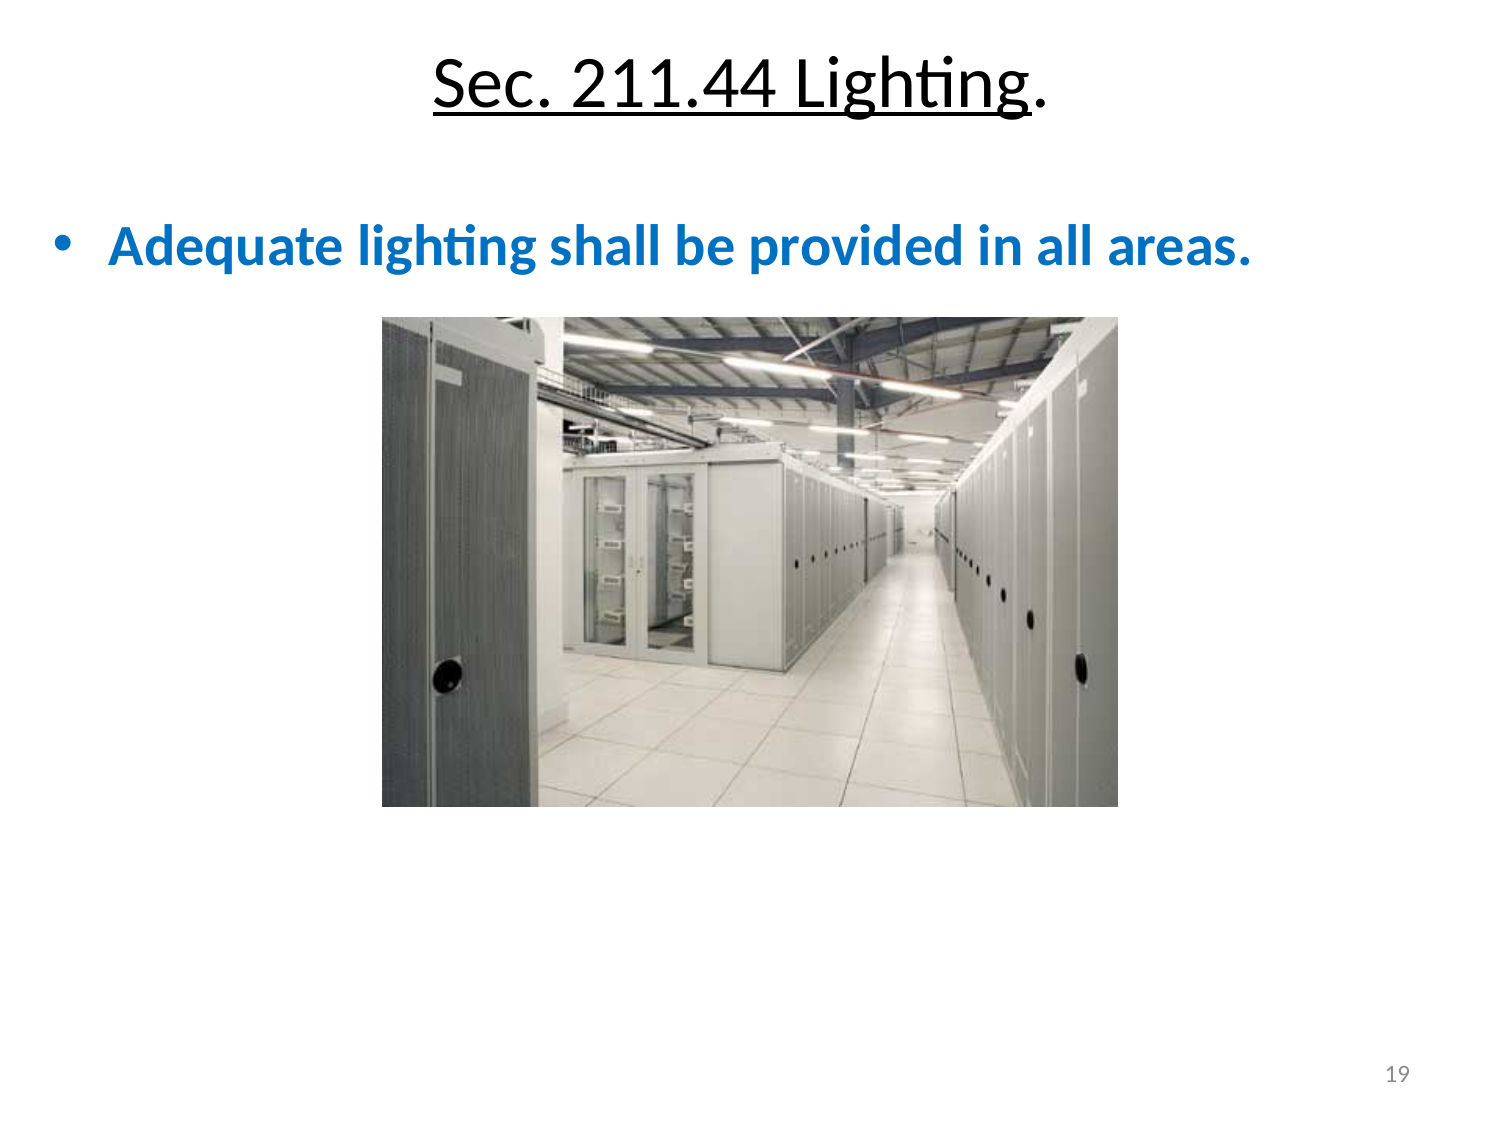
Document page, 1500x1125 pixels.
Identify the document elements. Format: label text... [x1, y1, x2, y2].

picture [382, 317, 1118, 808]
title Sec. 211.44 Lighting. [75, 24, 1425, 130]
slide_number 19 [1074, 1042, 1425, 1103]
list Adequate lighting shall be provided in all areas. [37, 200, 1475, 388]
